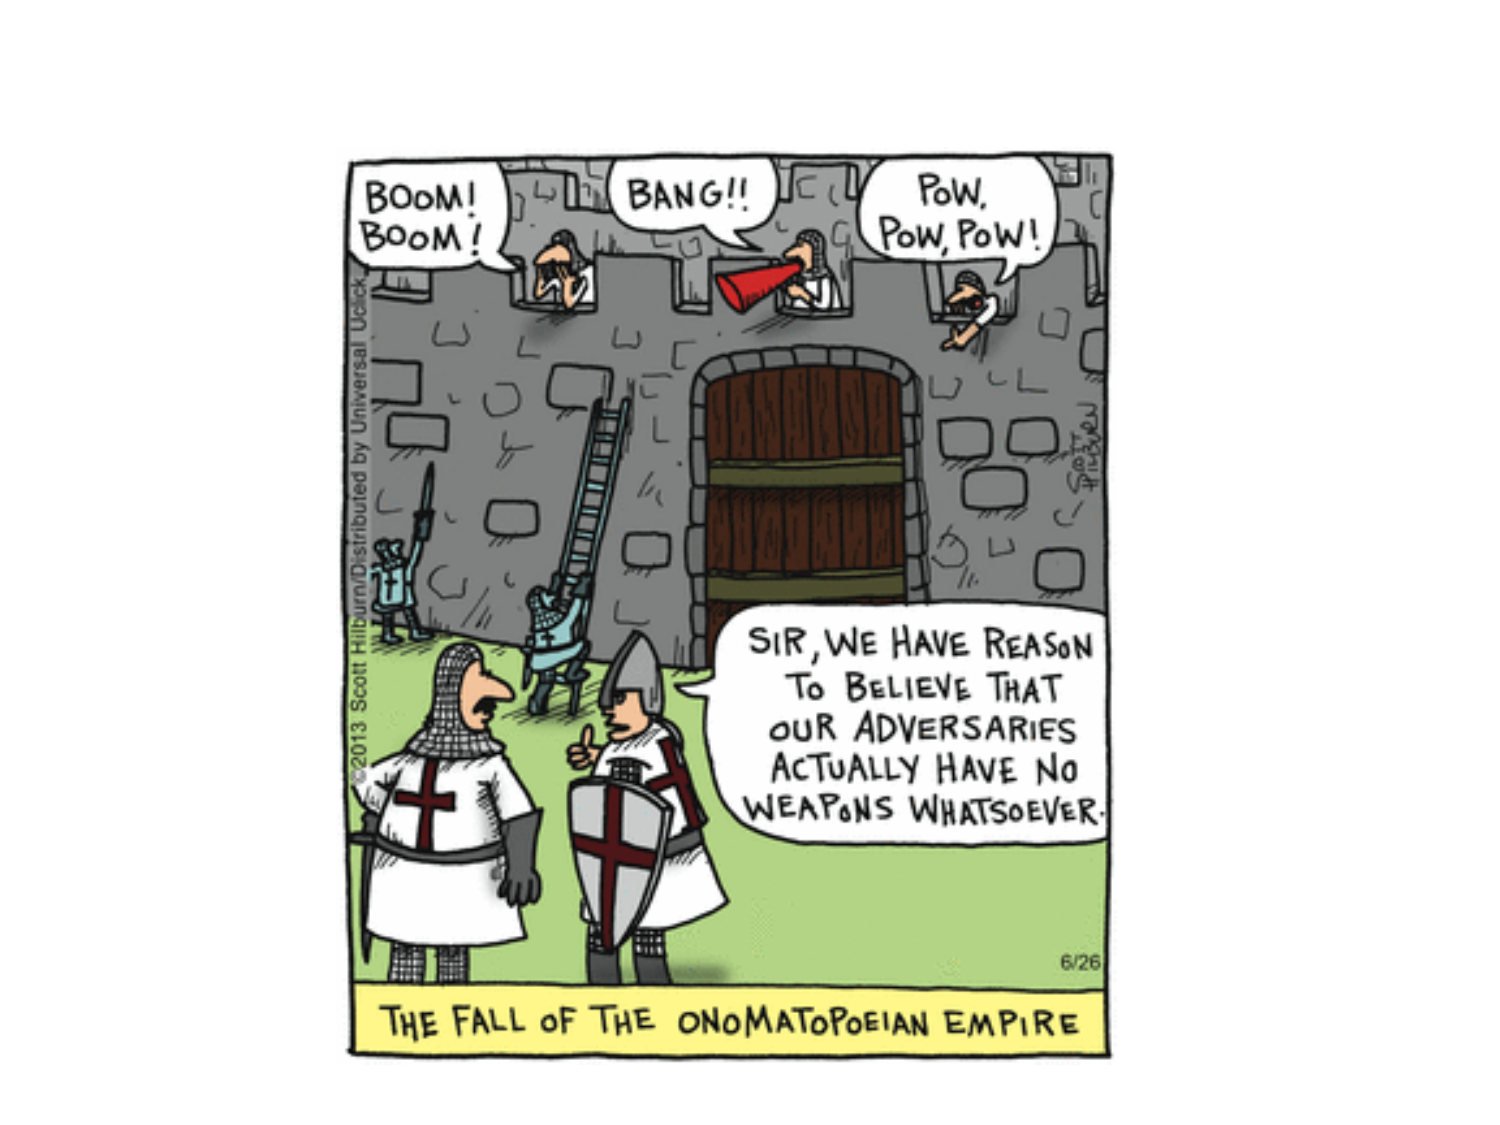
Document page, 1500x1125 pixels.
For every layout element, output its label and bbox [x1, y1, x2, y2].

list [336, 146, 1117, 1065]
